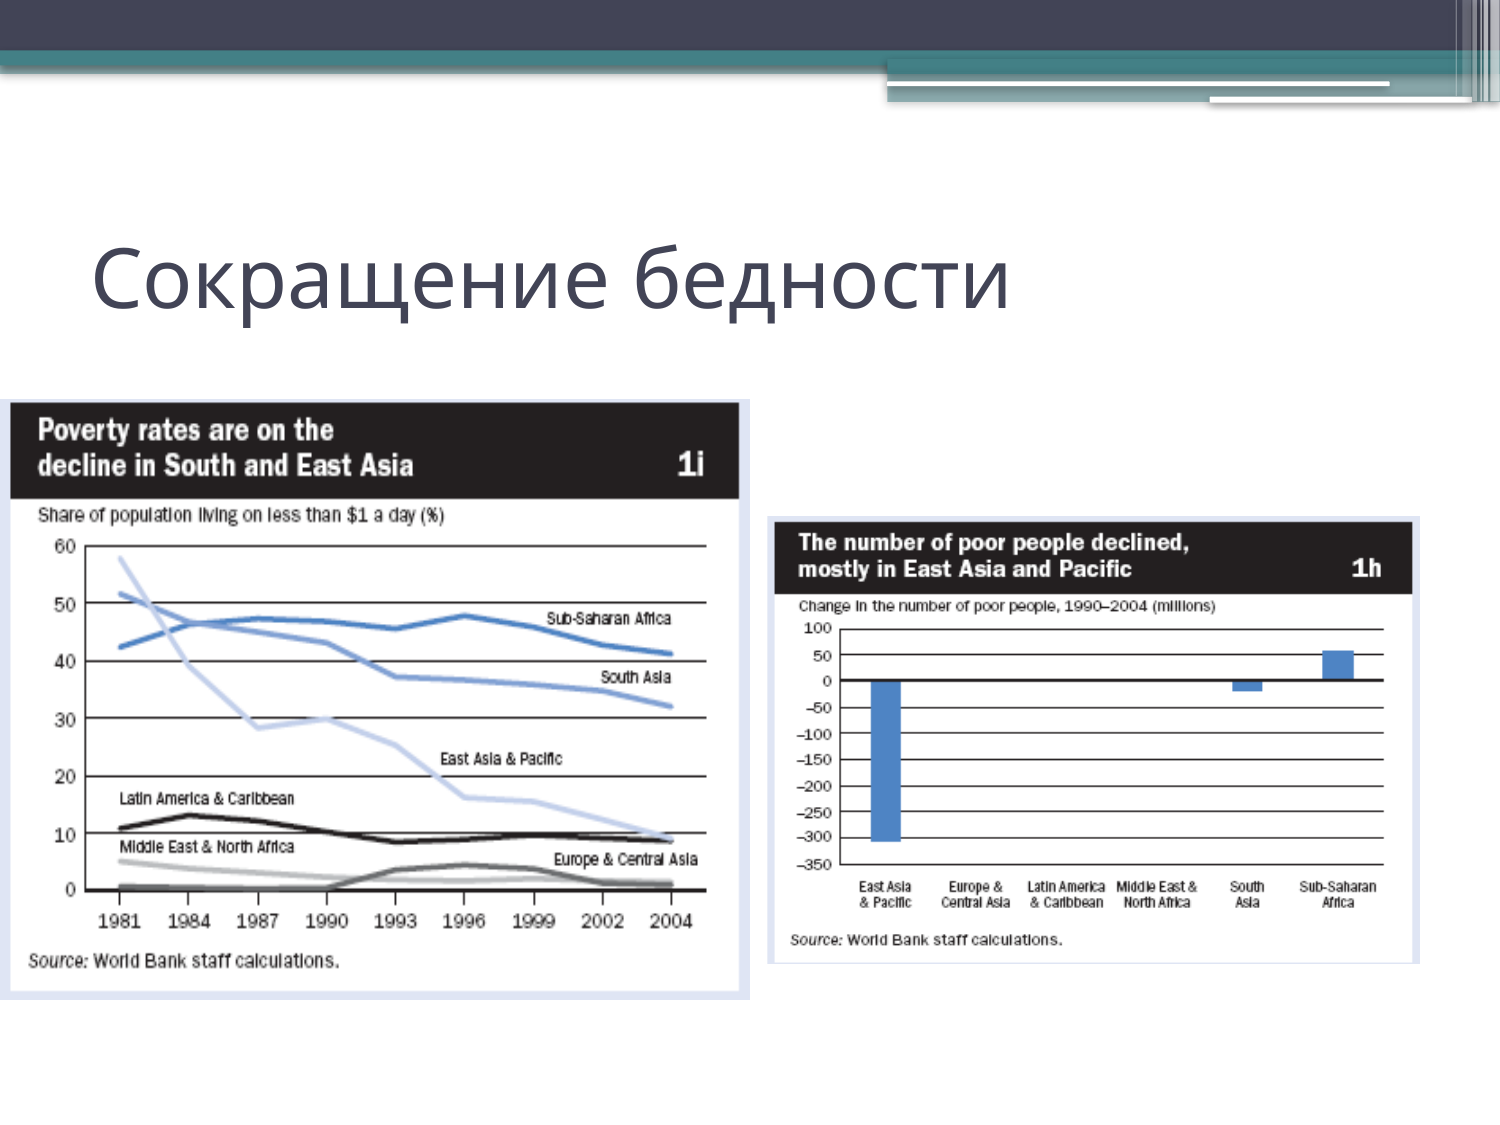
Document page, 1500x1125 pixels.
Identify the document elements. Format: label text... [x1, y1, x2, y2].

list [0, 399, 751, 1001]
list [767, 516, 1421, 964]
title Сокращение бедности [74, 187, 1426, 363]
